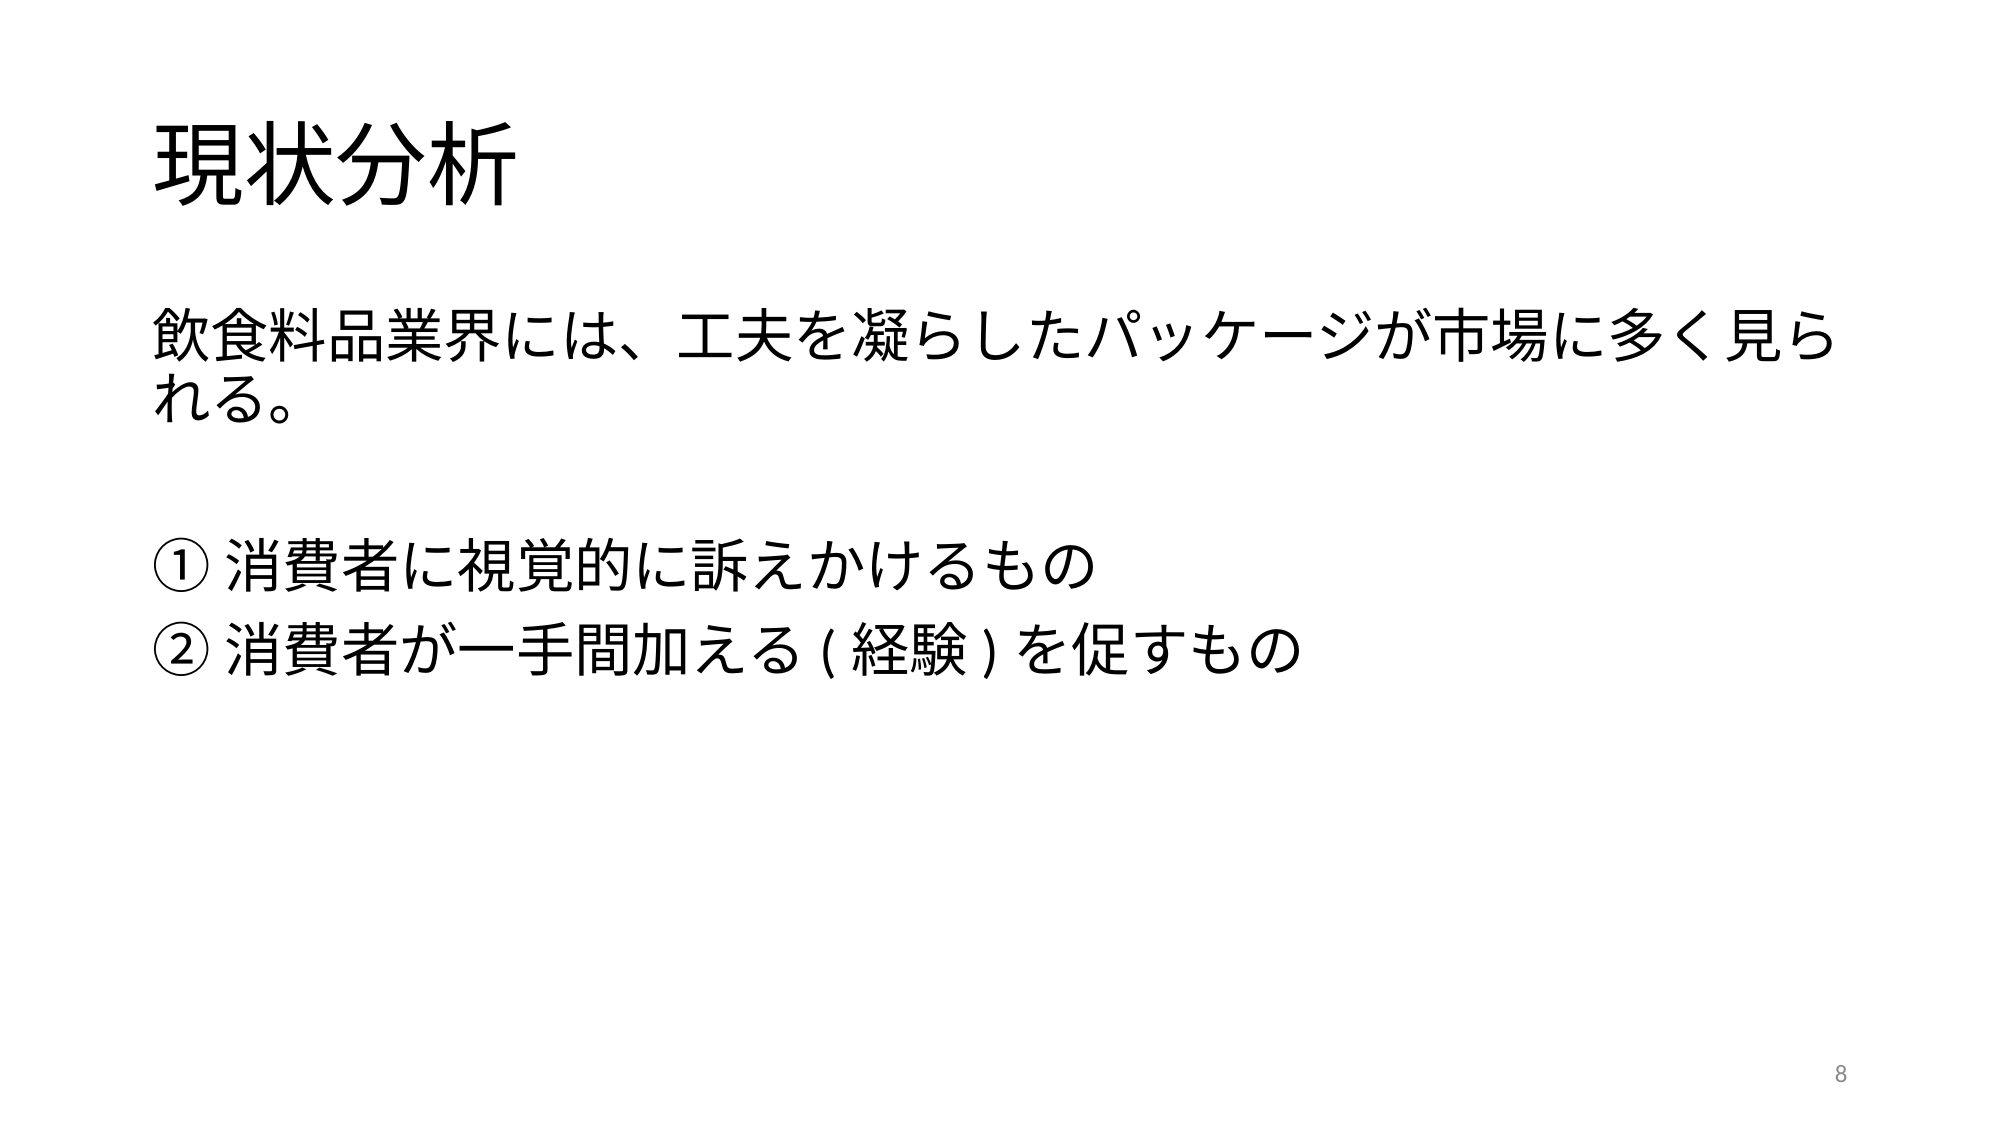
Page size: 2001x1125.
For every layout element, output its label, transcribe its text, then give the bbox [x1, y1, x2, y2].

list 飲食料品業界には、工夫を凝らしたパッケージが市場に多く見られる。 ①消費者に視覚的に訴えかけるもの ②消費者が一手間加える(経験)を促すもの [137, 299, 1863, 1014]
slide_number 8 [1412, 1042, 1863, 1103]
title 現状分析 [137, 59, 1863, 278]
